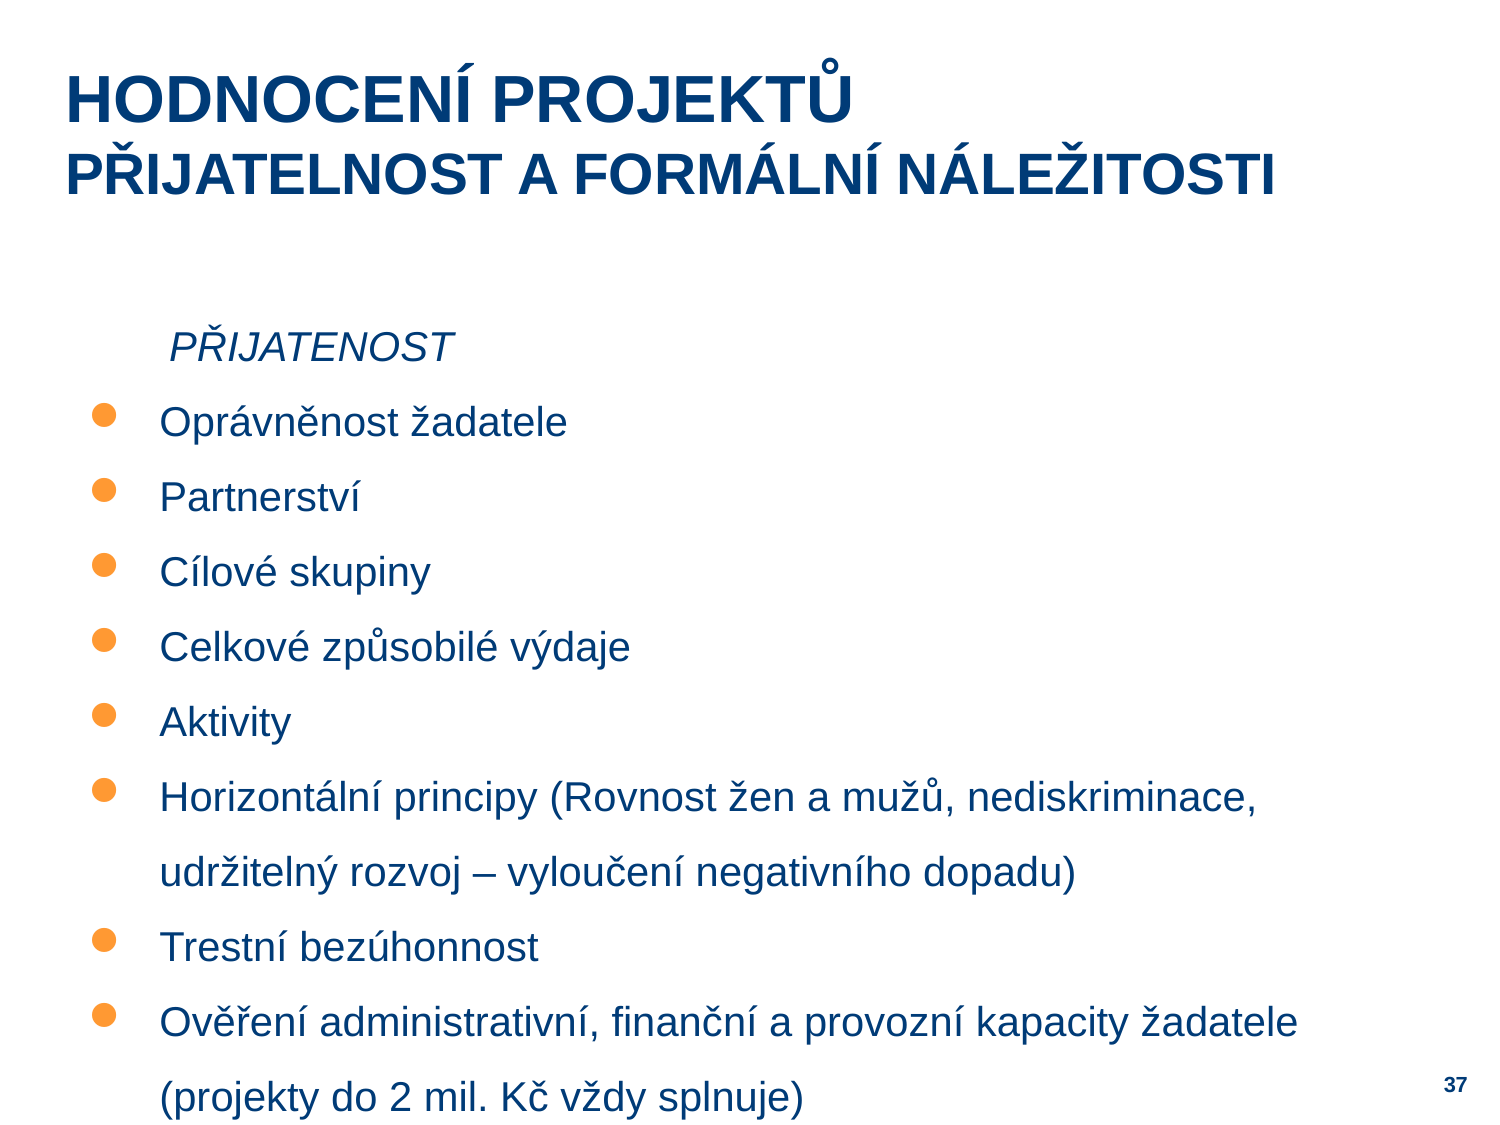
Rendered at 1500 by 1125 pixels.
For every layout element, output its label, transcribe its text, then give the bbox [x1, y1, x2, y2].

slide_number 37 [1417, 1068, 1495, 1099]
title Hodnocení projektů přijatelnost a formální náležitosti [59, 42, 1441, 220]
list PŘIJATENOST Oprávněnost žadatele Partnerství Cílové skupiny Celkové způsobilé výdaje Aktivity Horizontální principy (Rovnost žen a mužů, nediskriminace, udržitelný rozvoj – vyloučení negativního dopadu) Trestní bezúhonnost Ověření administrativní, finanční a provozní kapacity žadatele (projekty do 2 mil. Kč vždy splnuje) [88, 295, 1412, 1004]
